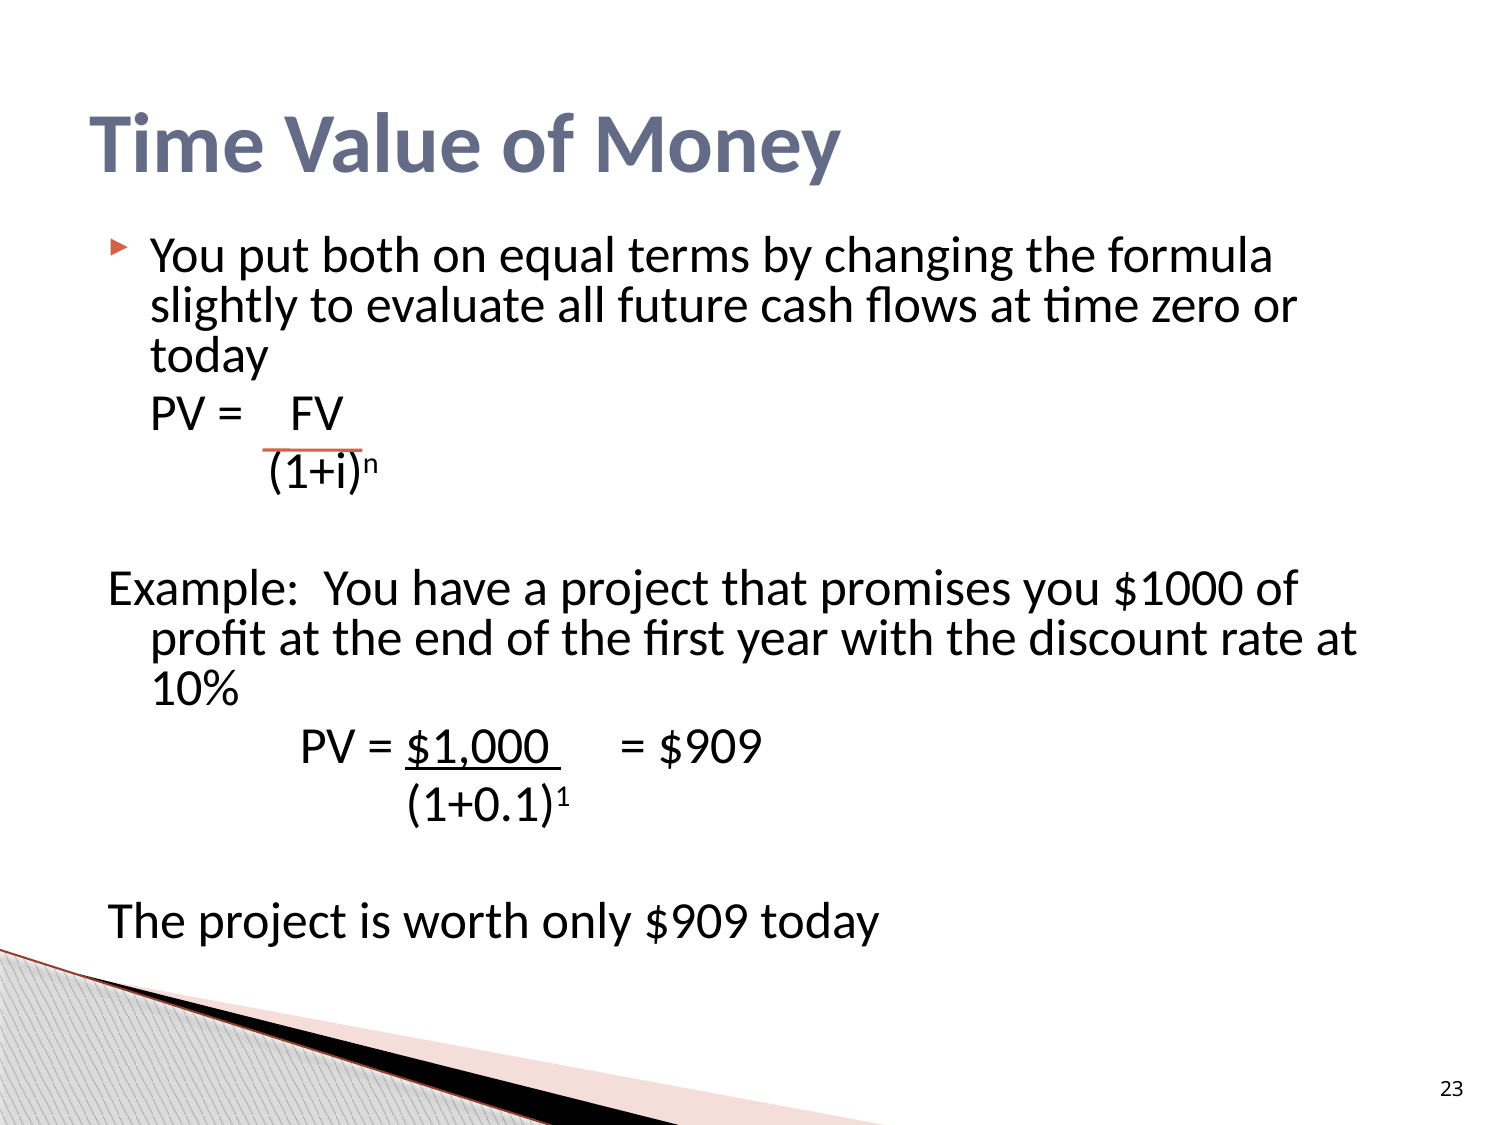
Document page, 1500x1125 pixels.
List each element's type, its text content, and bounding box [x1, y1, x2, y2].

list You put both on equal terms by changing the formula slightly to evaluate all future cash flows at time zero or today PV = FV (1+i)n Example: You have a project that promises you $1000 of profit at the end of the first year with the discount rate at 10% PV = $1,000 = $909 (1+0.1)1 The project is worth only $909 today [75, 224, 1425, 1013]
title Time Value of Money [75, 45, 1425, 224]
slide_number 23 [1418, 1051, 1479, 1112]
